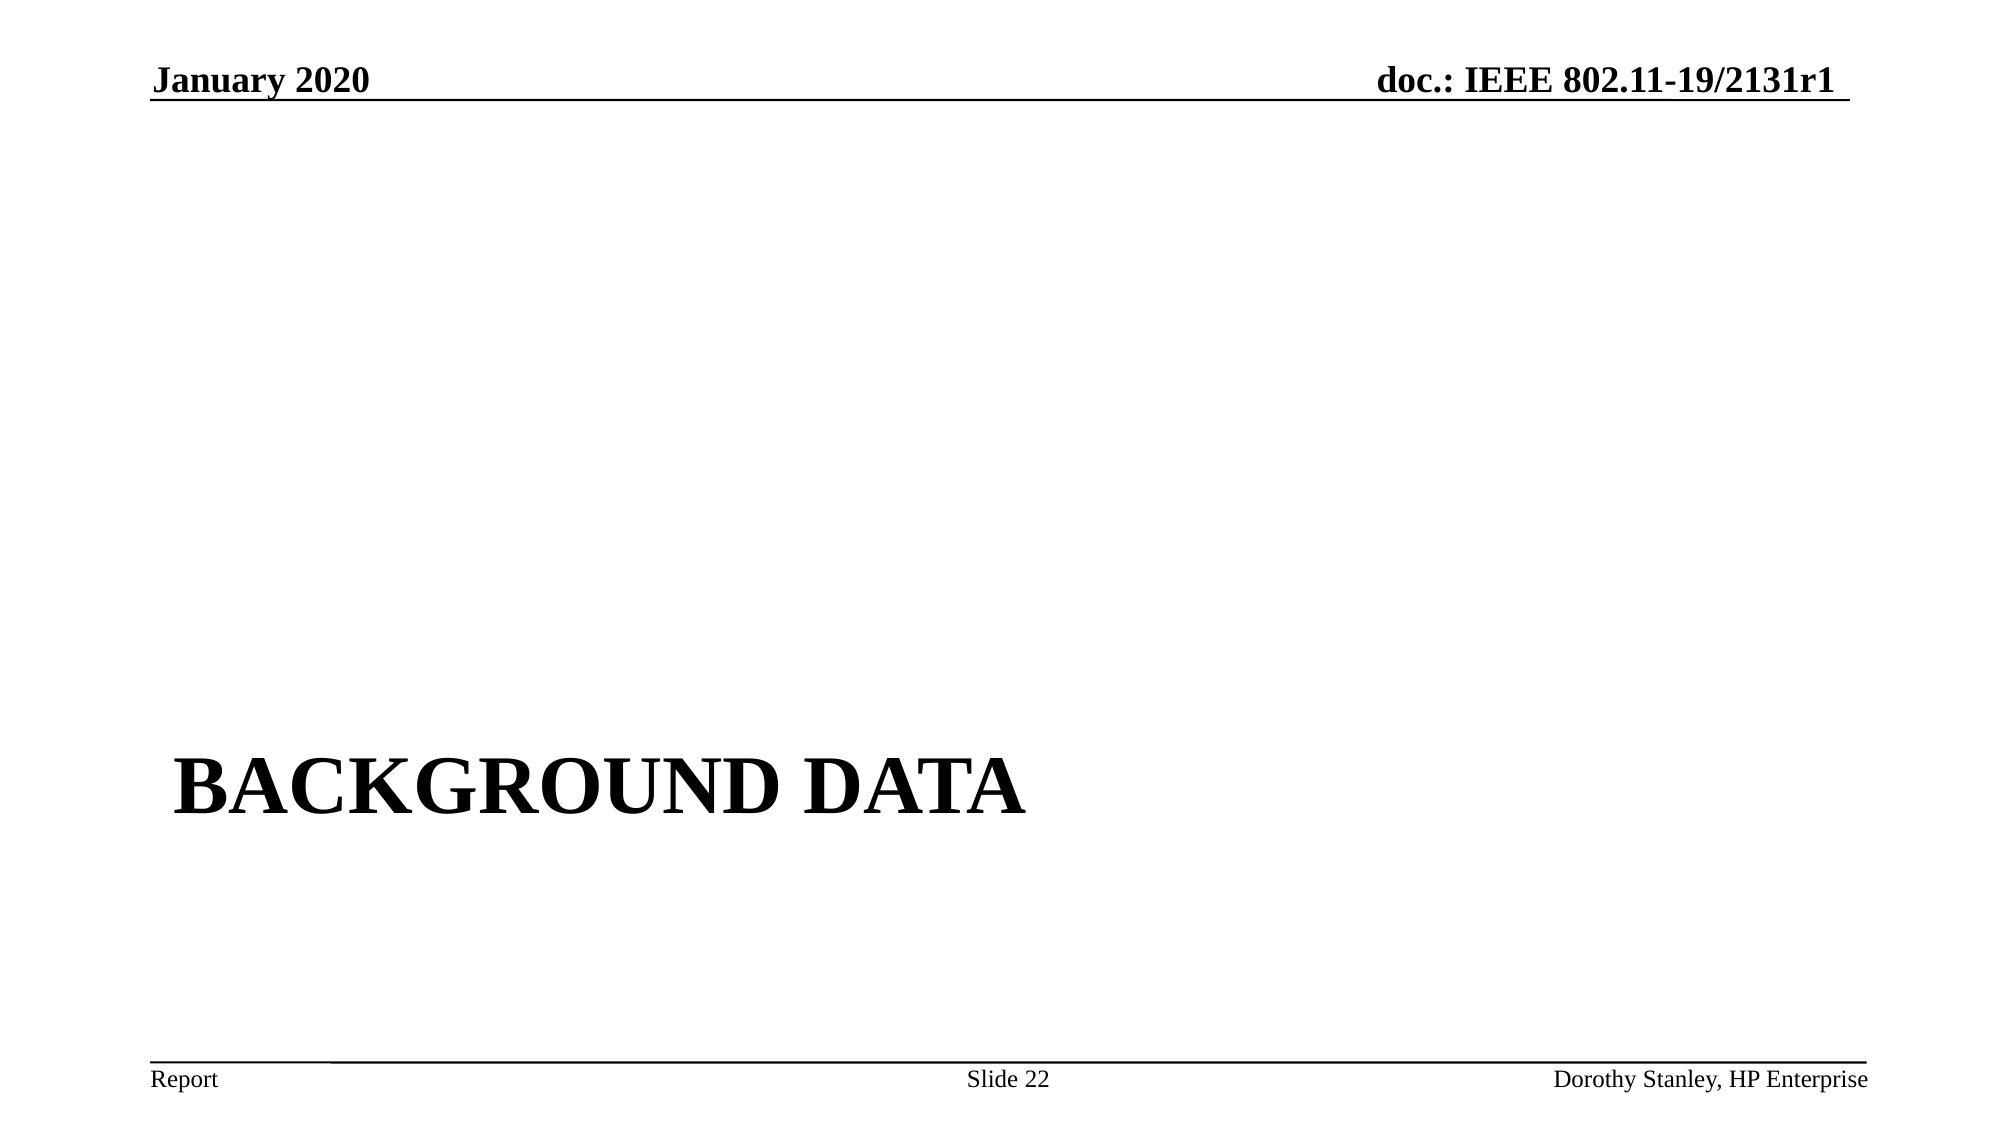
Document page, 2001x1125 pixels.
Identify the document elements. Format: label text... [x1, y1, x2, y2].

title background data [157, 722, 1858, 947]
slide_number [152, 54, 406, 101]
footer Dorothy Stanley, HP Enterprise [1512, 1061, 1869, 1093]
slide_number Slide 22 [964, 1061, 1053, 1093]
